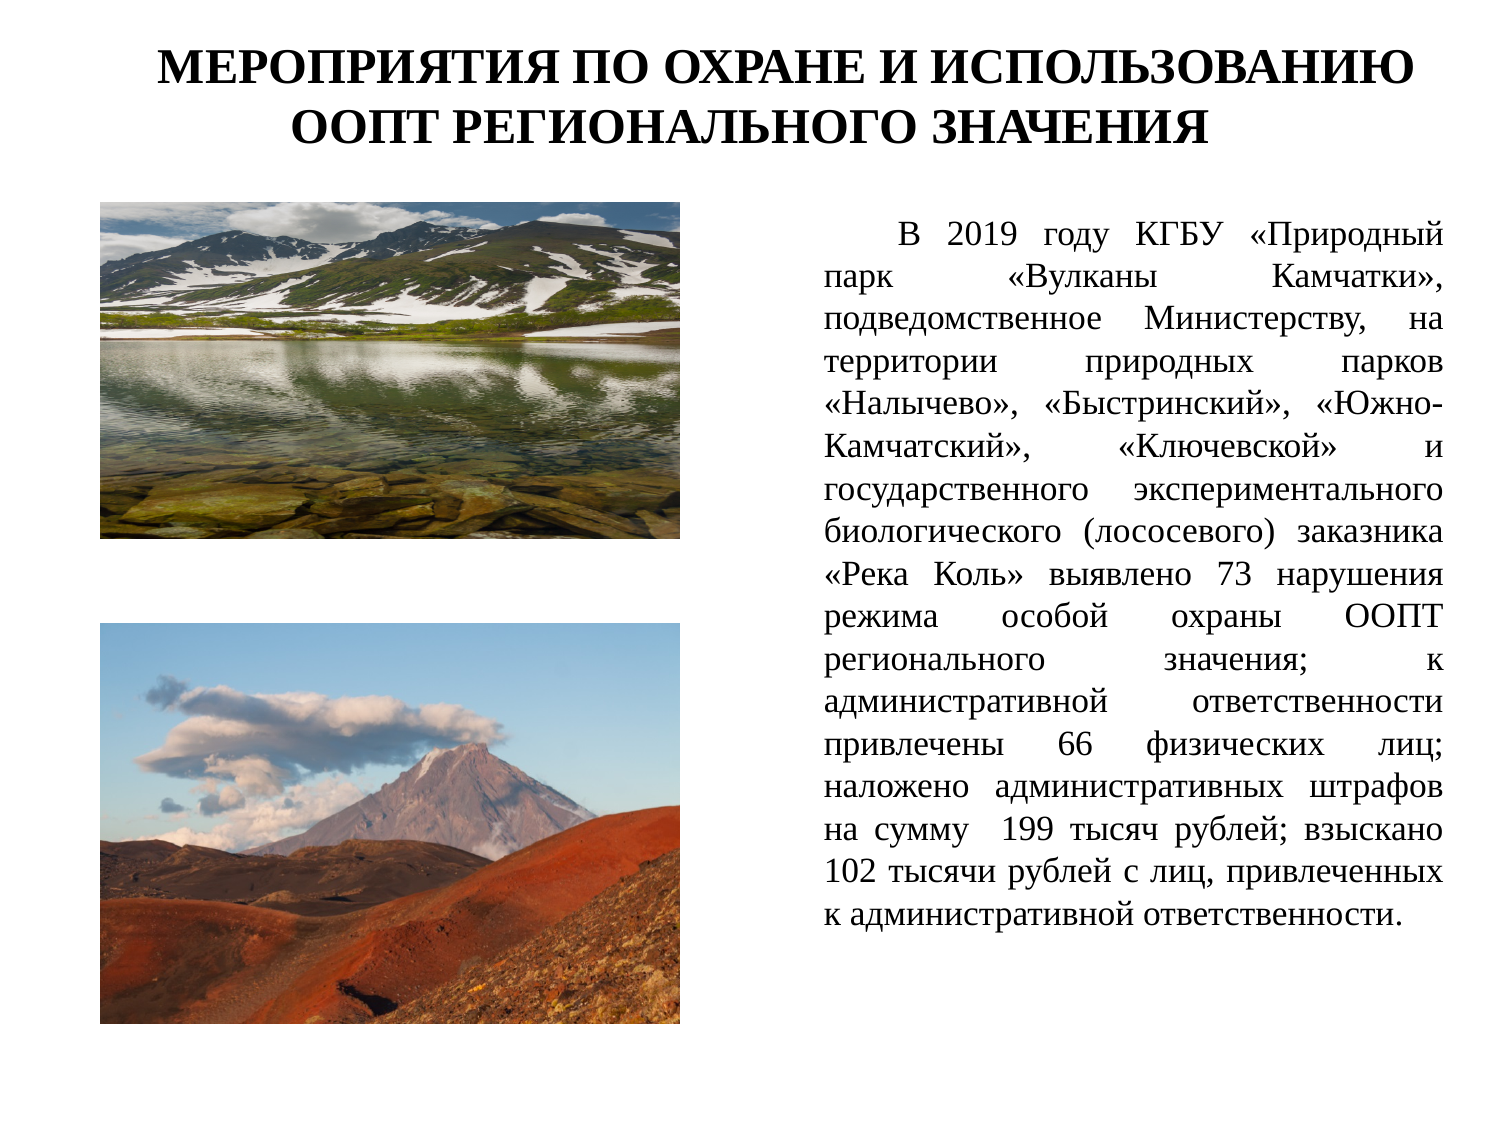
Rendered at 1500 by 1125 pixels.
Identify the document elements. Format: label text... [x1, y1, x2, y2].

text_box [808, 199, 1477, 1048]
text_box МЕРОПРИЯТИЯ ПО ОХРАНЕ И ИСПОЛЬЗОВАНИЮ ООПТ РЕГИОНАЛЬНОГО ЗНАЧЕНИЯ [0, 33, 1500, 171]
picture [100, 623, 680, 1024]
picture [100, 201, 680, 540]
text_box В 2019 году КГБУ «Природный парк «Вулканы Камчатки», подведомственное Министерству, на территории природных парков «Налычево», «Быстринский», «Южно-Камчатский», «Ключевской» и государственного экспериментального биологического (лососевого) заказника «Река Коль» выявлено 73 нарушения режима особой охраны ООПТ регионального значения; к административной ответственности привлечены 66 физических лиц; наложено административных штрафов на сумму 199 тысяч рублей; взыскано 102 тысячи рублей с лиц, привлеченных к административной ответственности. [809, 202, 1459, 983]
